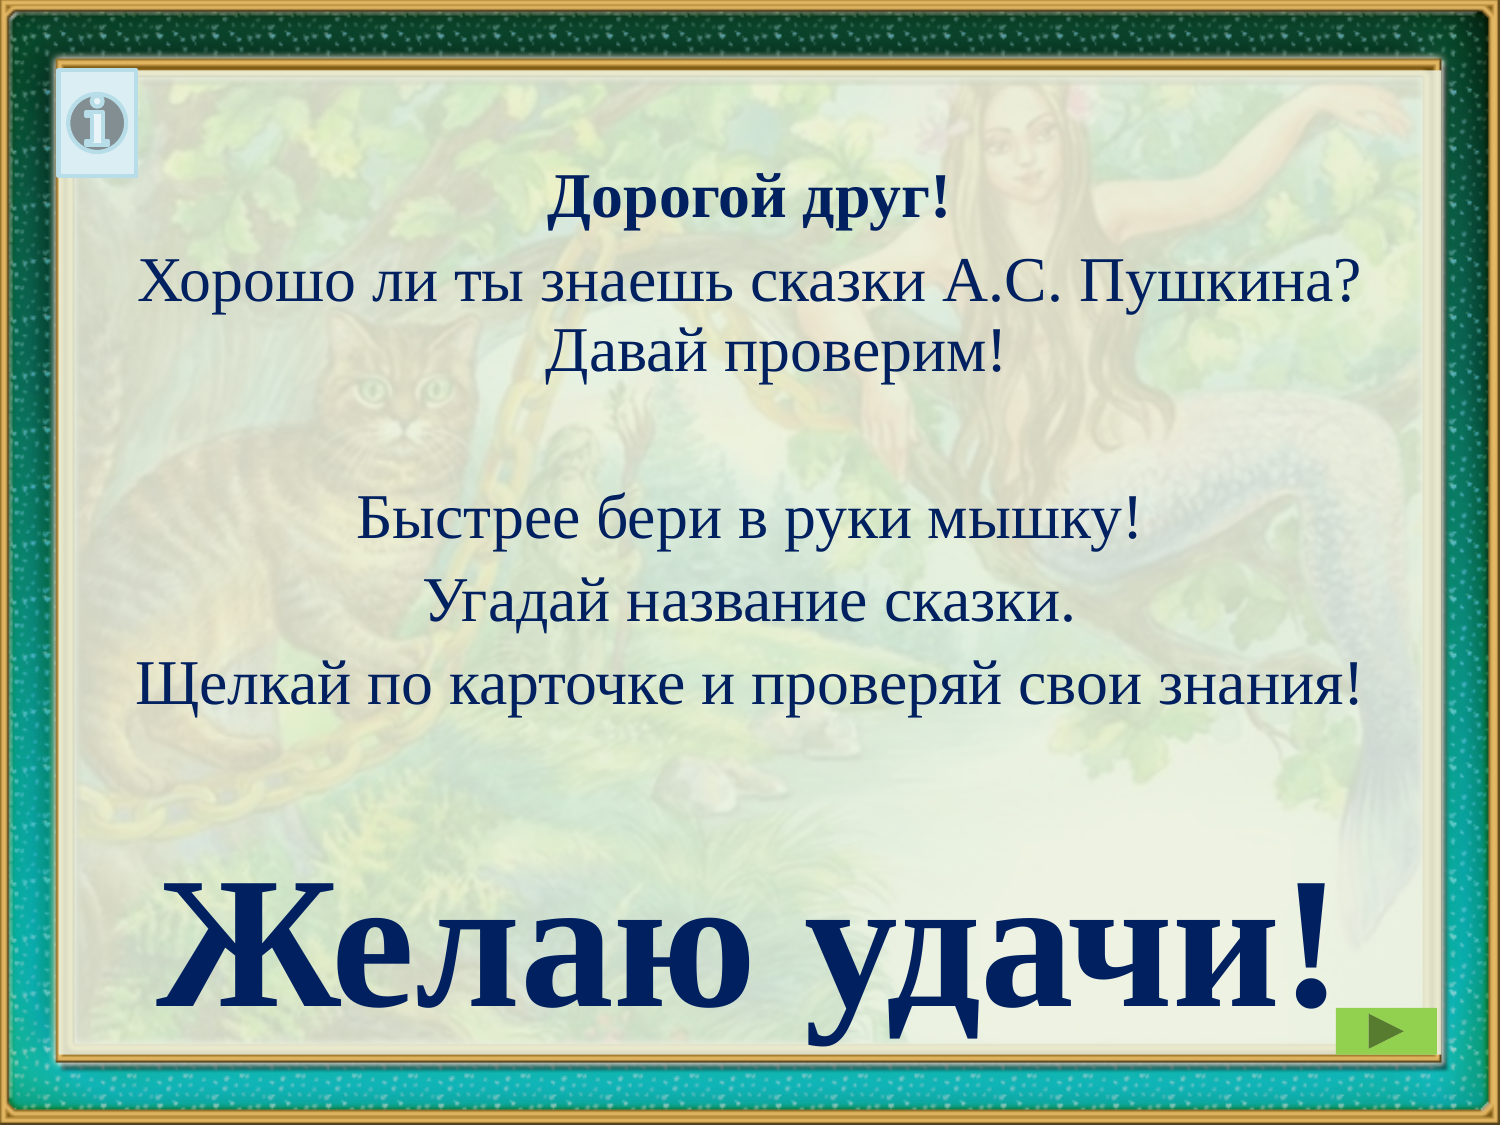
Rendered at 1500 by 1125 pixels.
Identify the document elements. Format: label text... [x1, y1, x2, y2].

text_box [1334, 1006, 1439, 1057]
list Дорогой друг! Хорошо ли ты знаешь сказки А.С. Пушкина? Давай проверим! Быстрее бери в руки мышку! Угадай название сказки. Щелкай по карточке и проверяй свои знания! Желаю удачи! [58, 70, 1442, 1055]
text_box [56, 68, 138, 178]
picture [0, 0, 1500, 1125]
